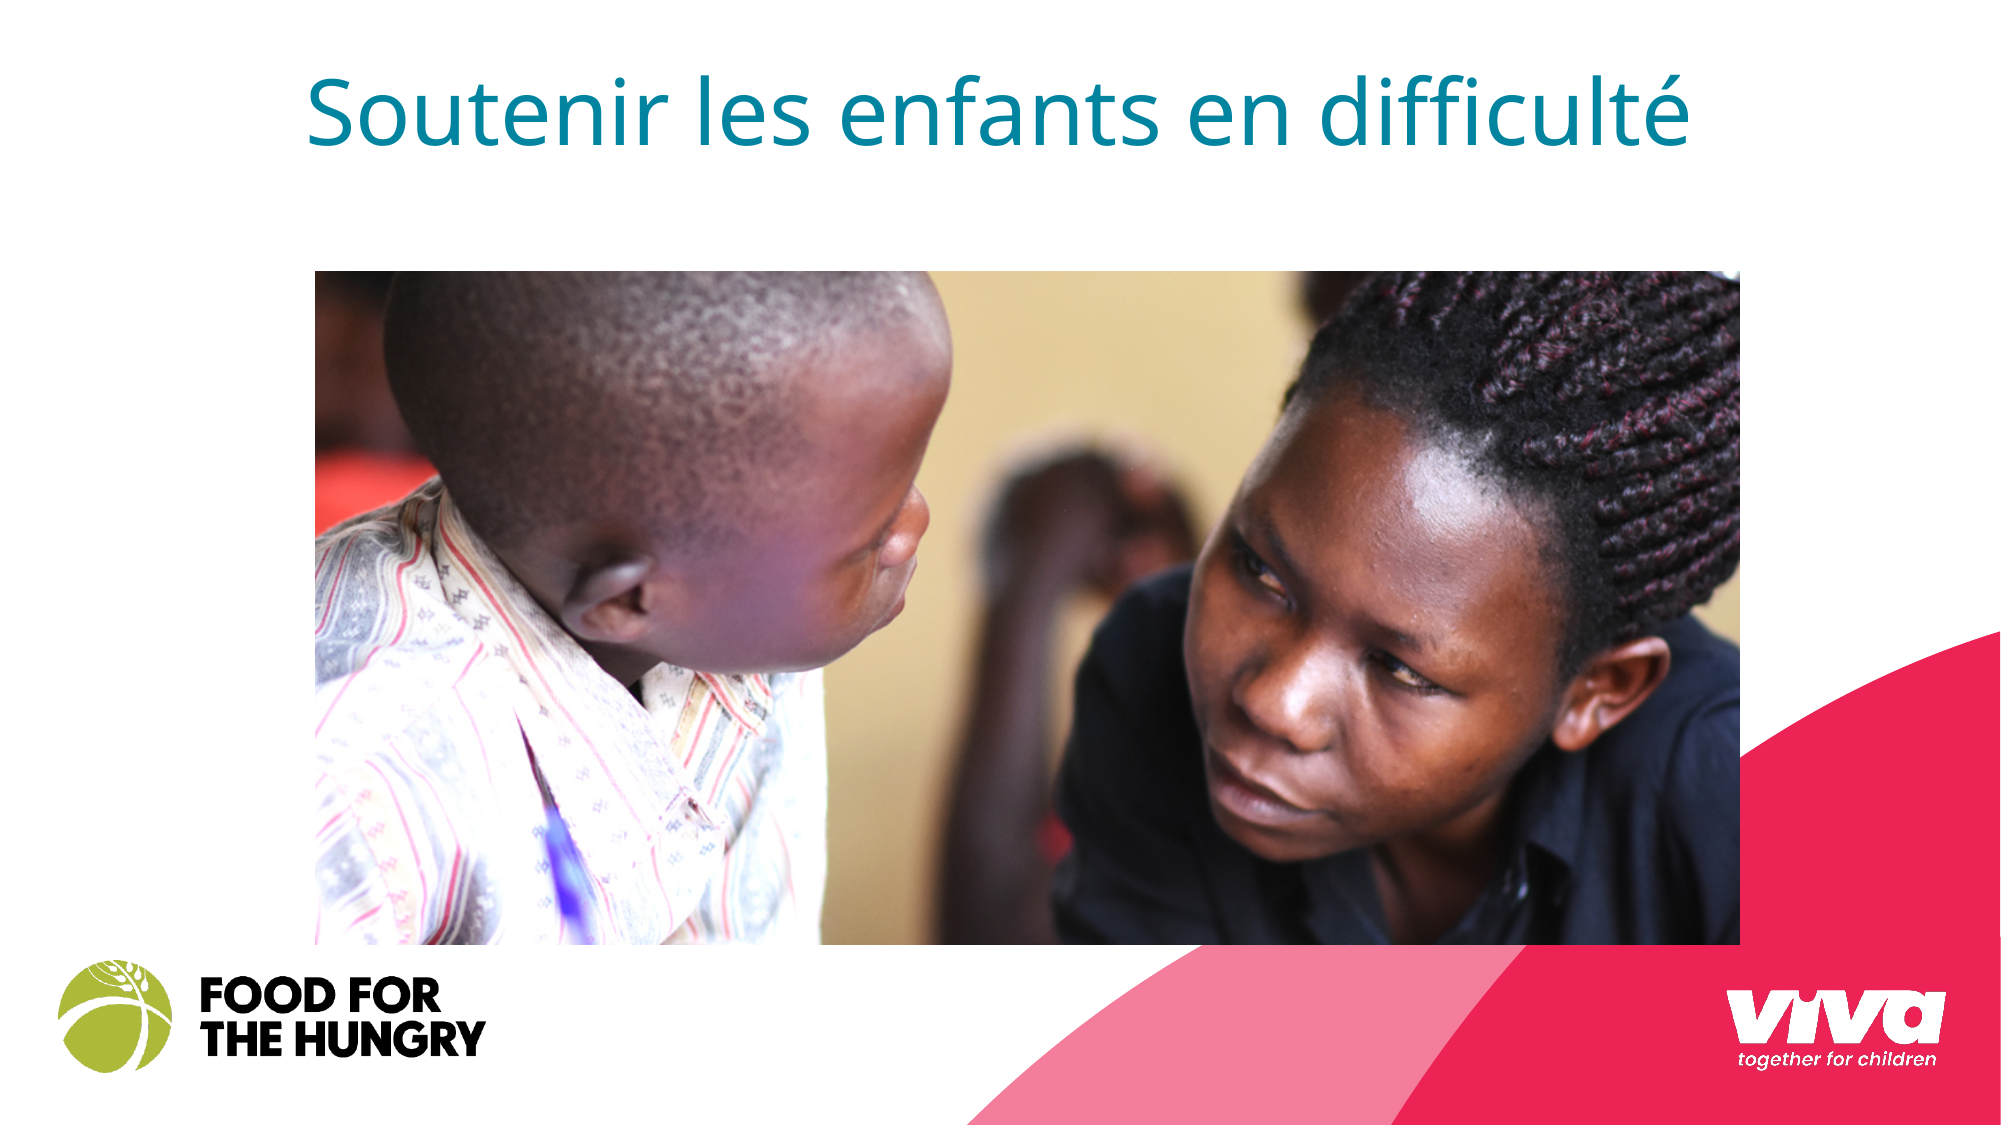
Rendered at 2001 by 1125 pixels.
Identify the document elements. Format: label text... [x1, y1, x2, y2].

list Soutenir les enfants en difficulté [59, 59, 1942, 343]
picture [58, 960, 486, 1073]
picture [315, 271, 2000, 1125]
